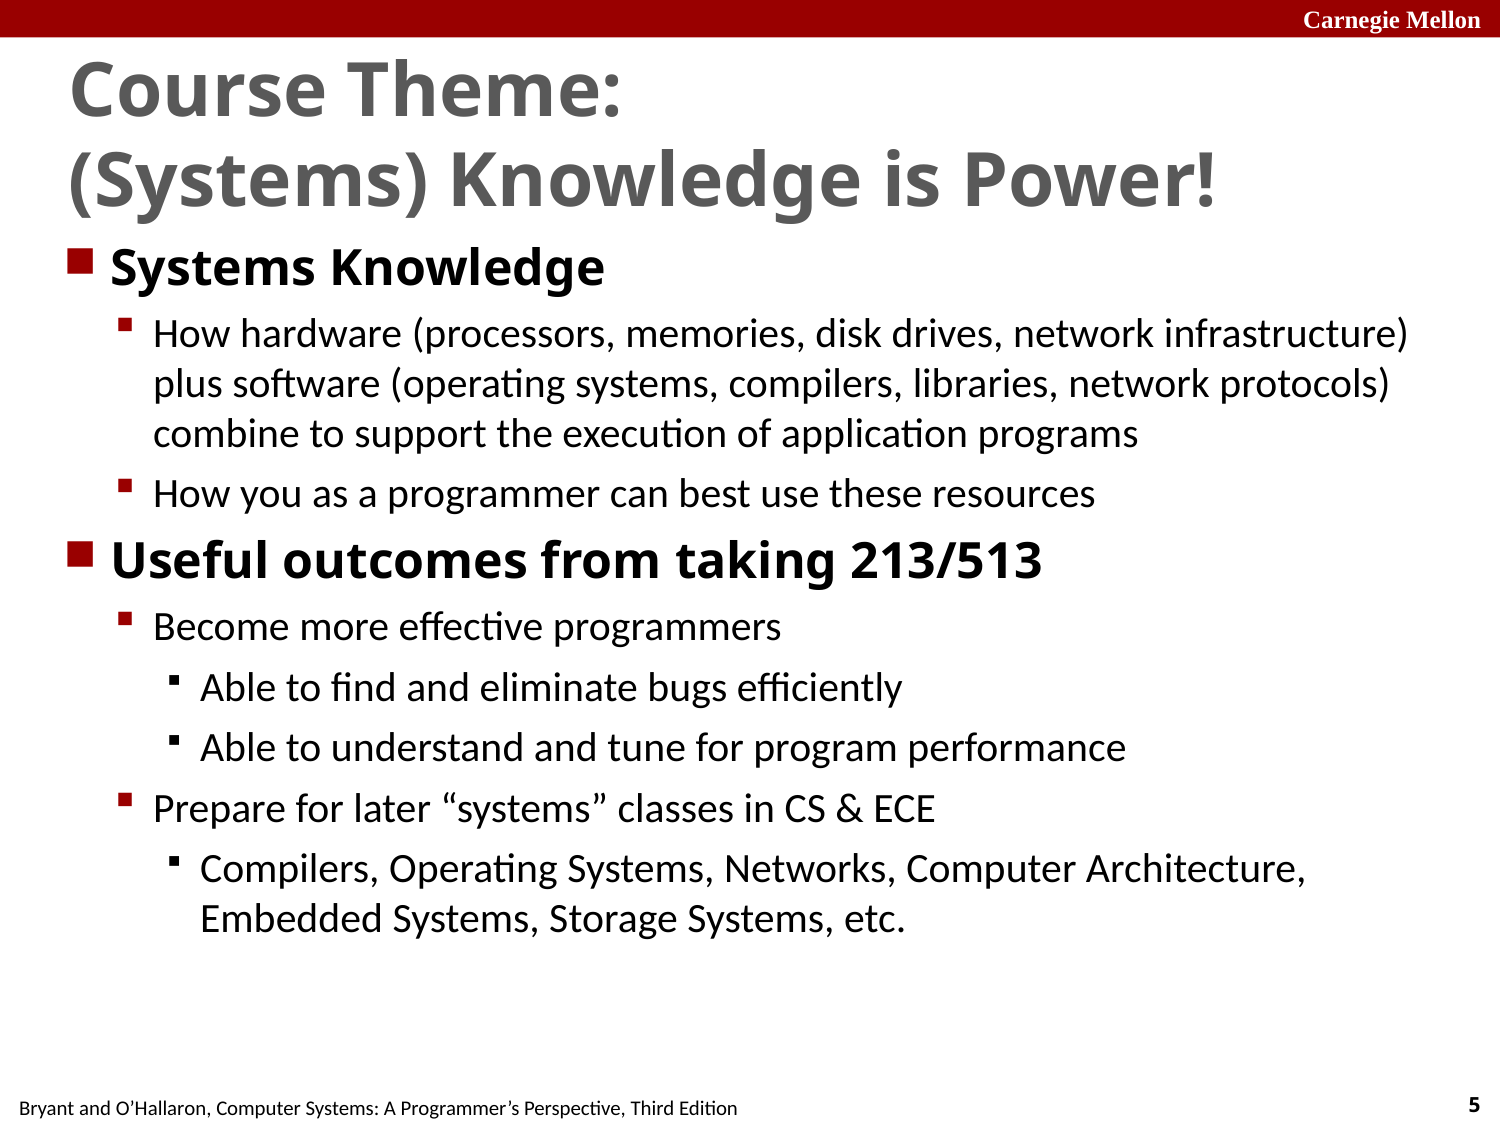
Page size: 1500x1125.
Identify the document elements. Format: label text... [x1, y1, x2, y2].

list Systems Knowledge How hardware (processors, memories, disk drives, network infrastructure) plus software (operating systems, compilers, libraries, network protocols) combine to support the execution of application programs How you as a programmer can best use these resources Useful outcomes from taking 213/513 Become more effective programmers Able to find and eliminate bugs efficiently Able to understand and tune for program performance Prepare for later “systems” classes in CS & ECE Compilers, Operating Systems, Networks, Computer Architecture, Embedded Systems, Storage Systems, etc. [62, 228, 1438, 1122]
title Course Theme: (Systems) Knowledge is Power! [62, 41, 1463, 222]
